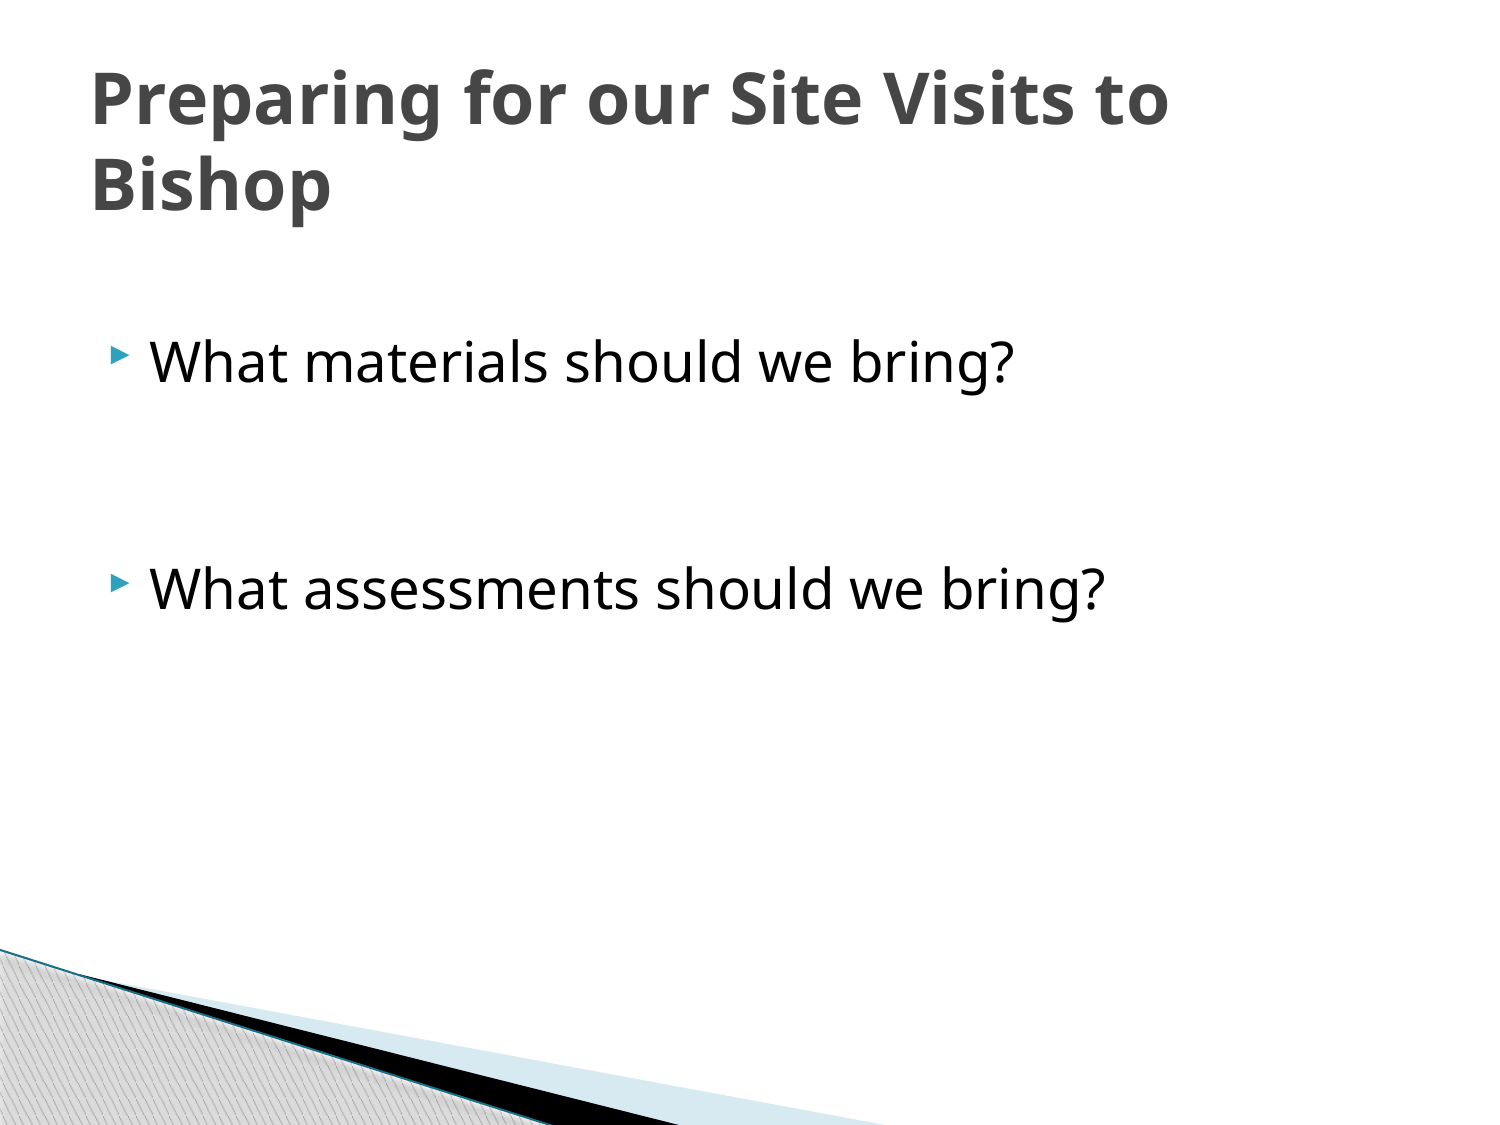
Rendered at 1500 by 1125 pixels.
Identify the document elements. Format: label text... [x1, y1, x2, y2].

list What materials should we bring? What assessments should we bring? [75, 243, 1425, 986]
title Preparing for our Site Visits to Bishop [75, 45, 1425, 233]
